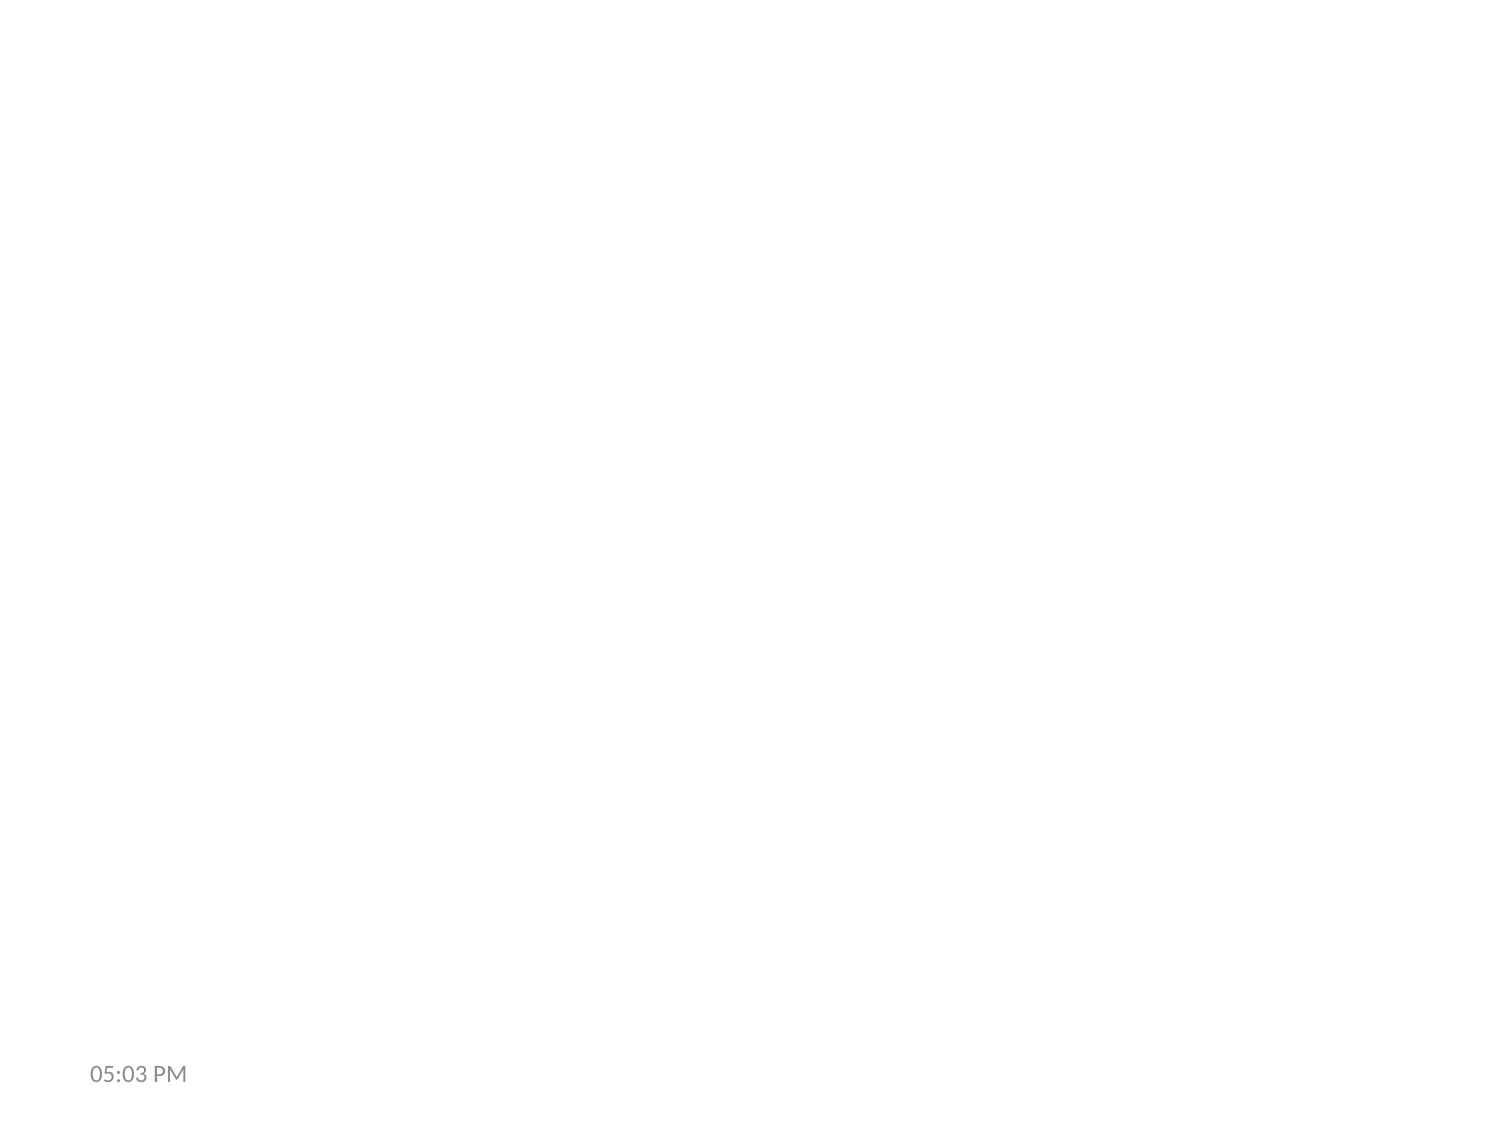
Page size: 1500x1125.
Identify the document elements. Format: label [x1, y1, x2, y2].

slide_number [75, 1042, 425, 1103]
